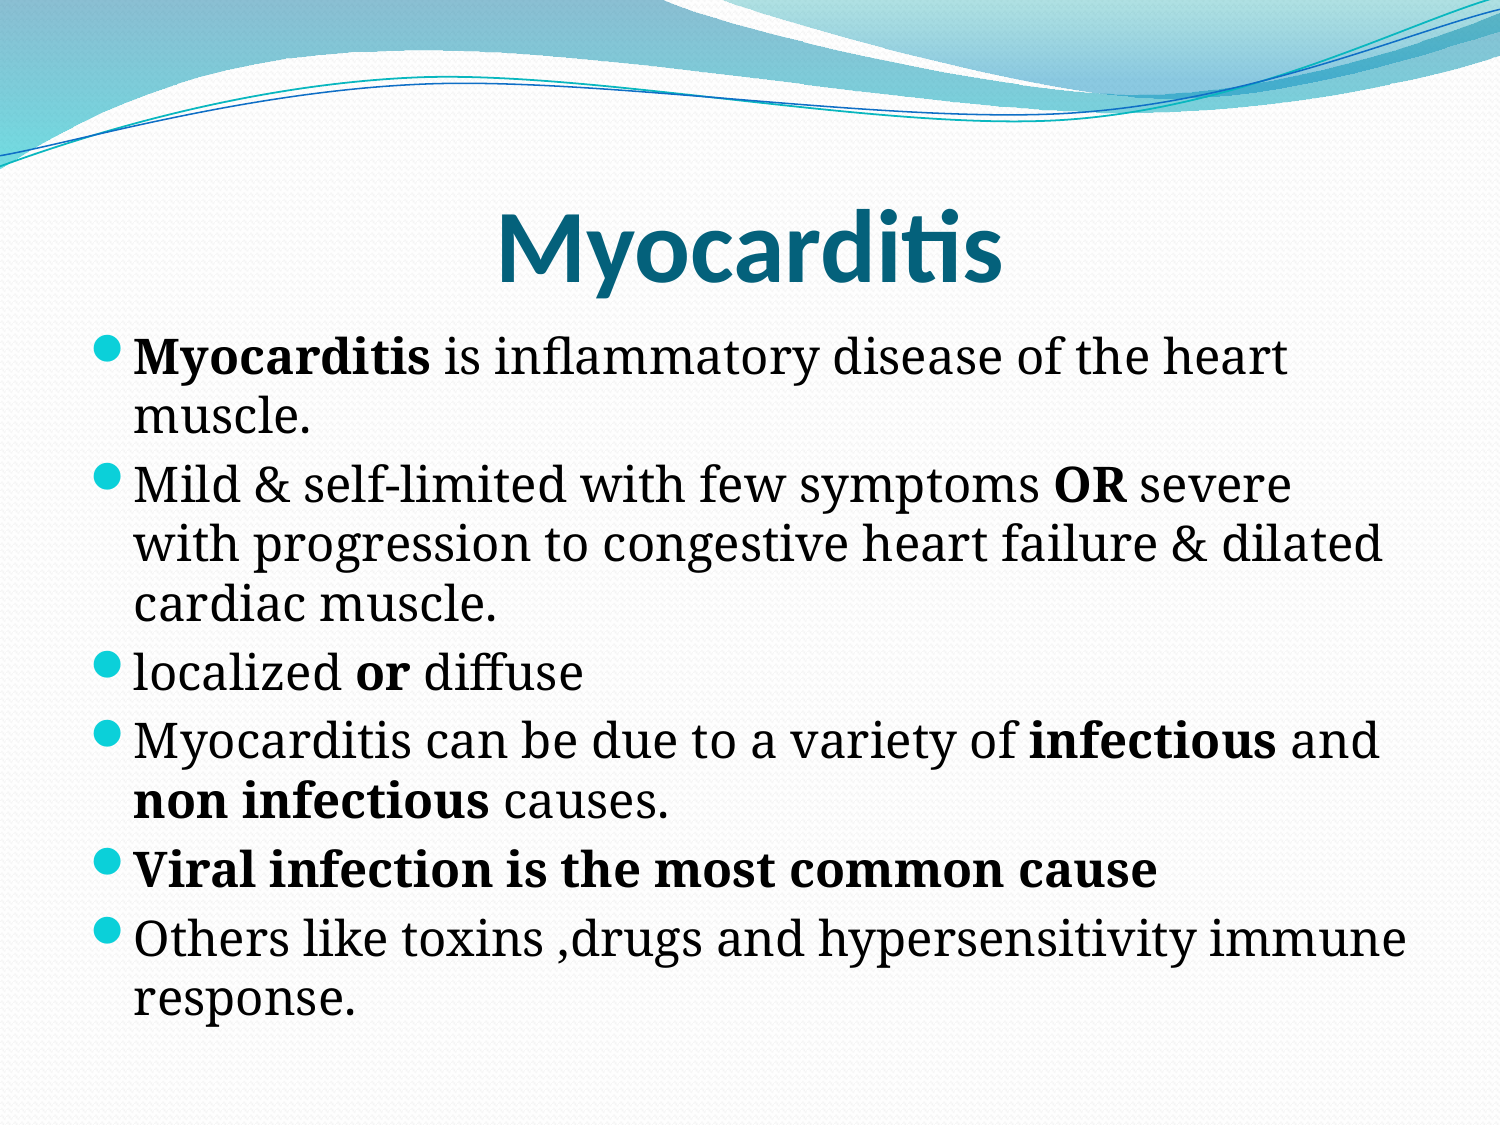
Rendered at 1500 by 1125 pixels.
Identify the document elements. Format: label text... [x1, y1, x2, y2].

list Myocarditis is inflammatory disease of the heart muscle. Mild & self-limited with few symptoms OR severe with progression to congestive heart failure & dilated cardiac muscle. localized or diffuse Myocarditis can be due to a variety of infectious and non infectious causes. Viral infection is the most common cause Others like toxins ,drugs and hypersensitivity immune response. [75, 317, 1425, 1038]
title Myocarditis [75, 115, 1425, 303]
